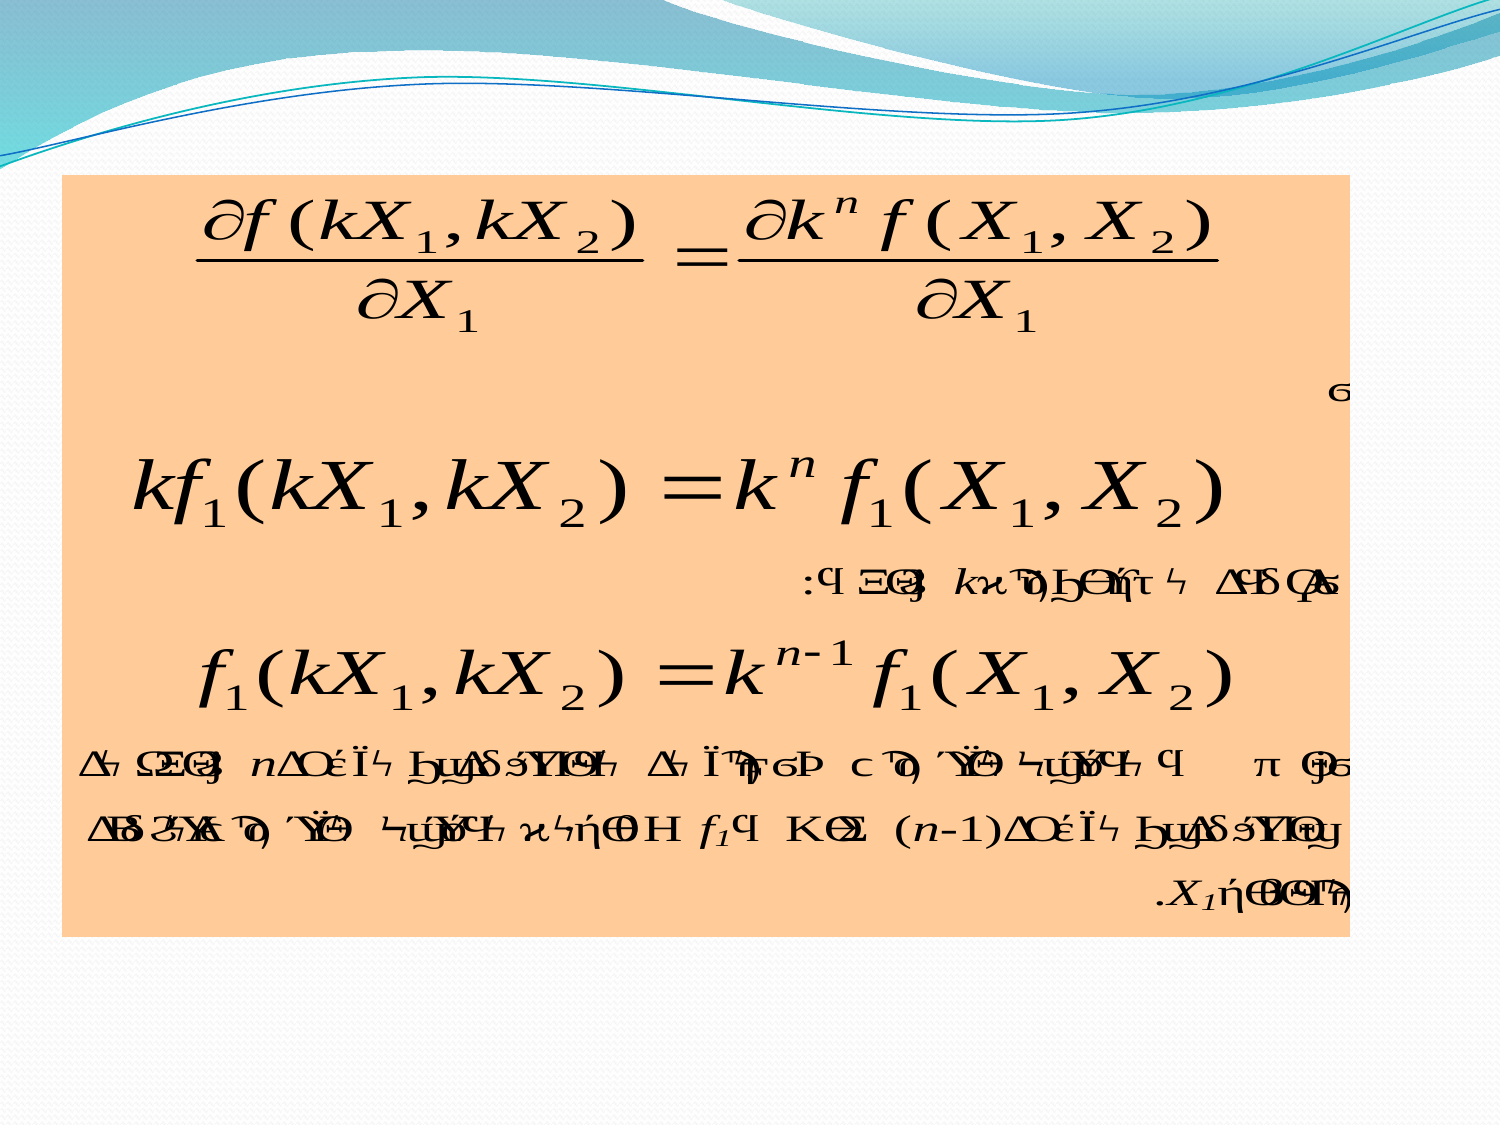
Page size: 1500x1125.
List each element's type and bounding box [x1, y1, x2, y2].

text_box [62, 174, 1351, 938]
